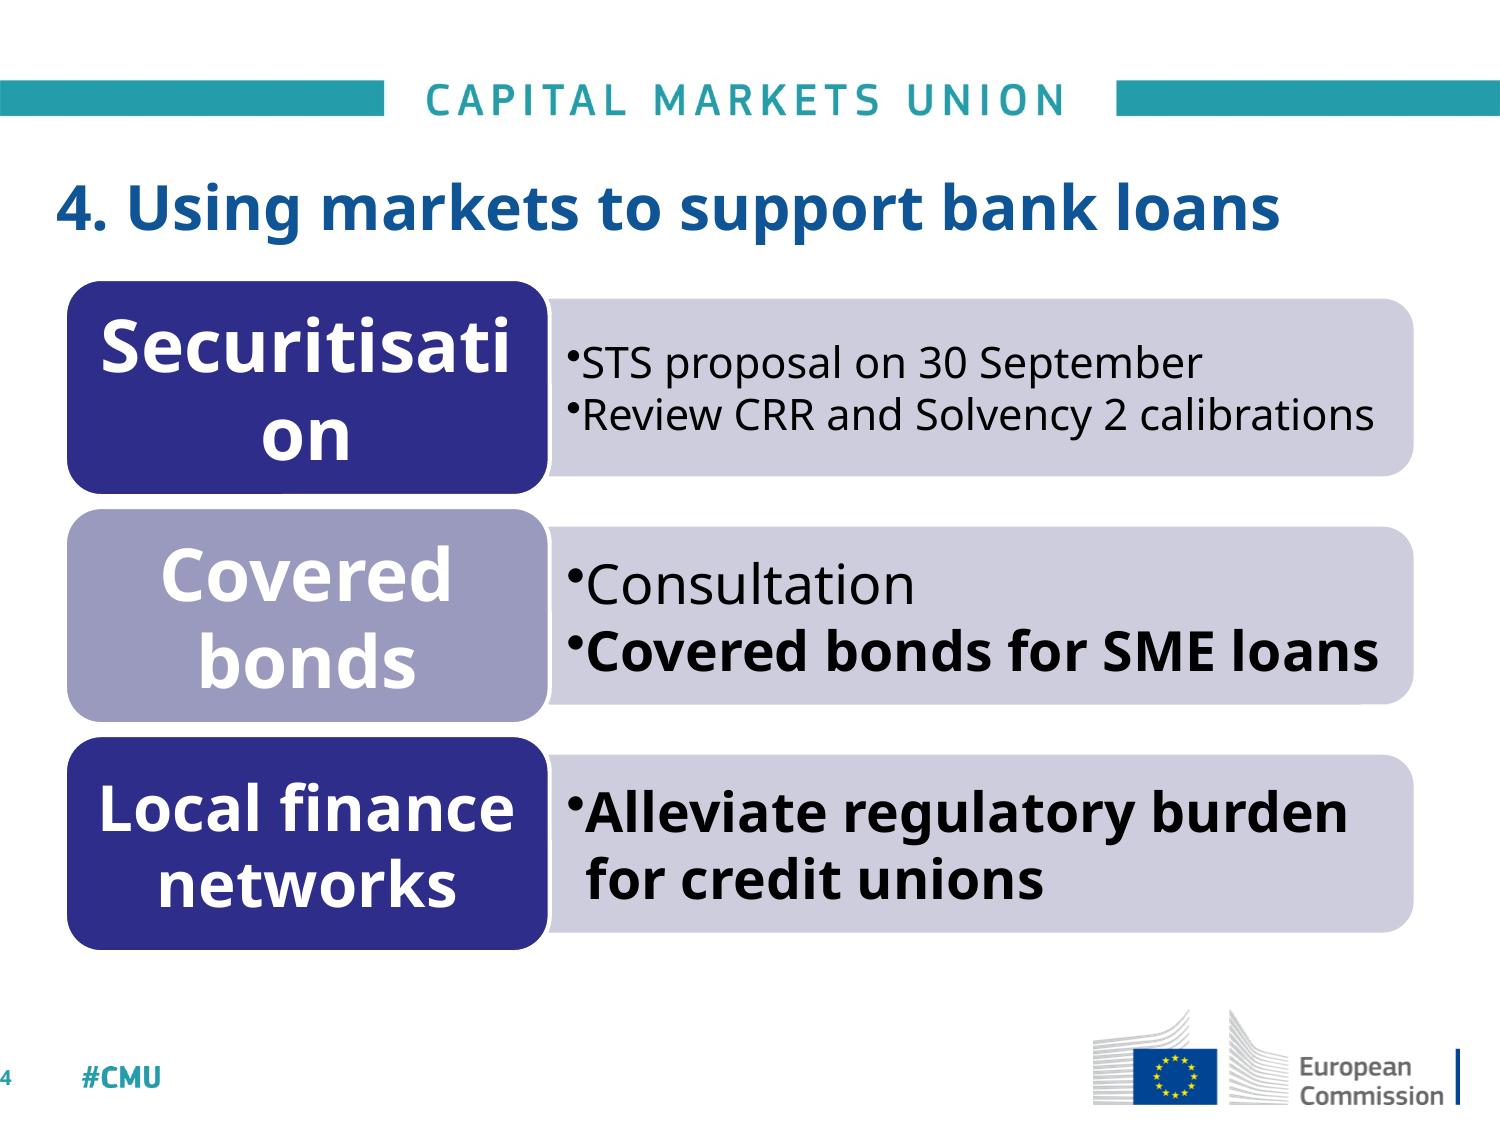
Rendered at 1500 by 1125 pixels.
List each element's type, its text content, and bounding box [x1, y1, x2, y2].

text_box 4. Using markets to support bank loans [41, 160, 1459, 251]
picture [1092, 1008, 1461, 1106]
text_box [64, 278, 1412, 953]
picture [0, 30, 1500, 159]
picture [81, 1066, 160, 1088]
